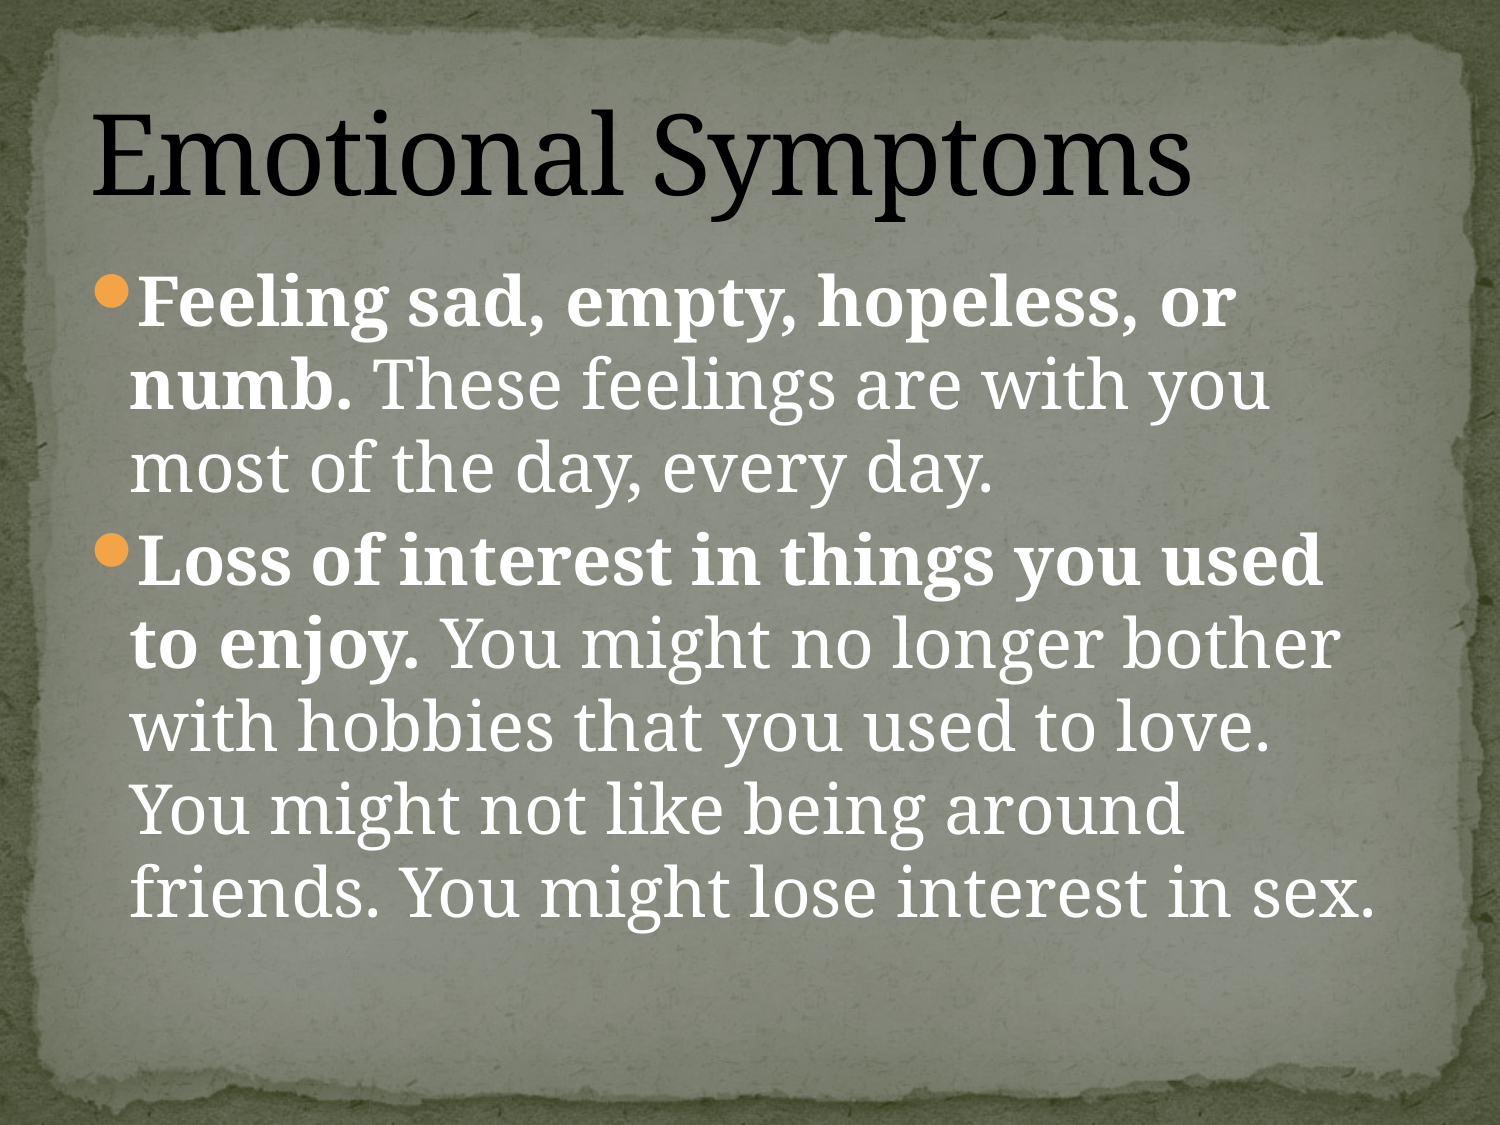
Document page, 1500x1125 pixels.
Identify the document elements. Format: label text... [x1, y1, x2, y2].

title Emotional Symptoms [74, 24, 1425, 225]
list Feeling sad, empty, hopeless, or numb. These feelings are with you most of the day, every day. Loss of interest in things you used to enjoy. You might no longer bother with hobbies that you used to love. You might not like being around friends. You might lose interest in sex. [75, 249, 1425, 1000]
